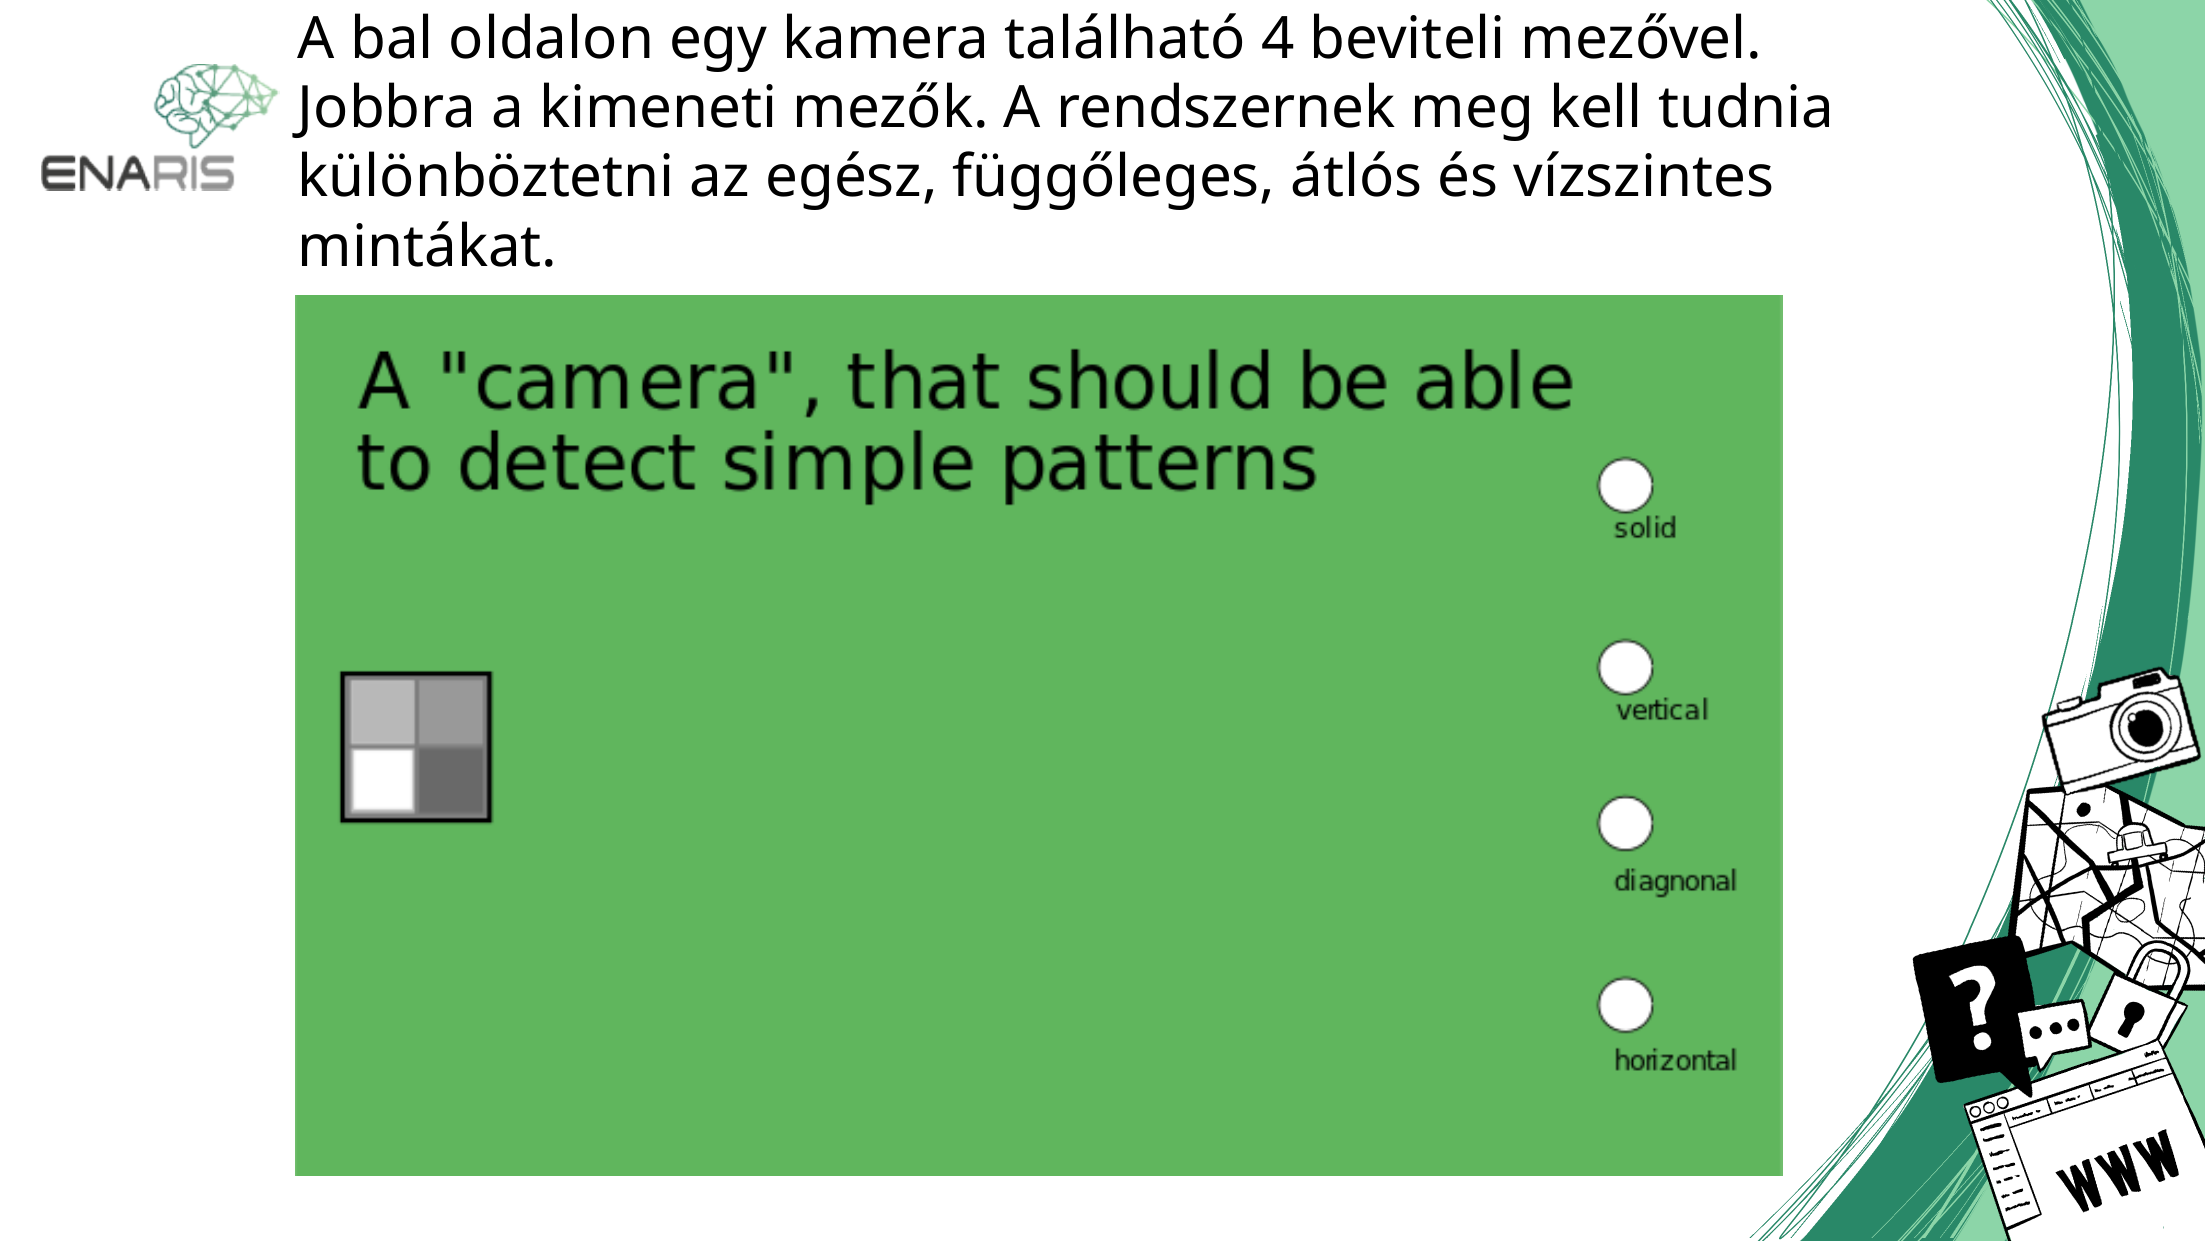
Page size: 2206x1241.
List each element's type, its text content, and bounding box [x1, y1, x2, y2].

text_box A bal oldalon egy kamera található 4 beviteli mezővel. Jobbra a kimeneti mezők. A rendszernek meg kell tudnia különböztetni az egész, függőleges, átlós és vízszintes mintákat. [295, 0, 1914, 280]
picture [41, 64, 280, 191]
picture [294, 0, 2205, 1241]
